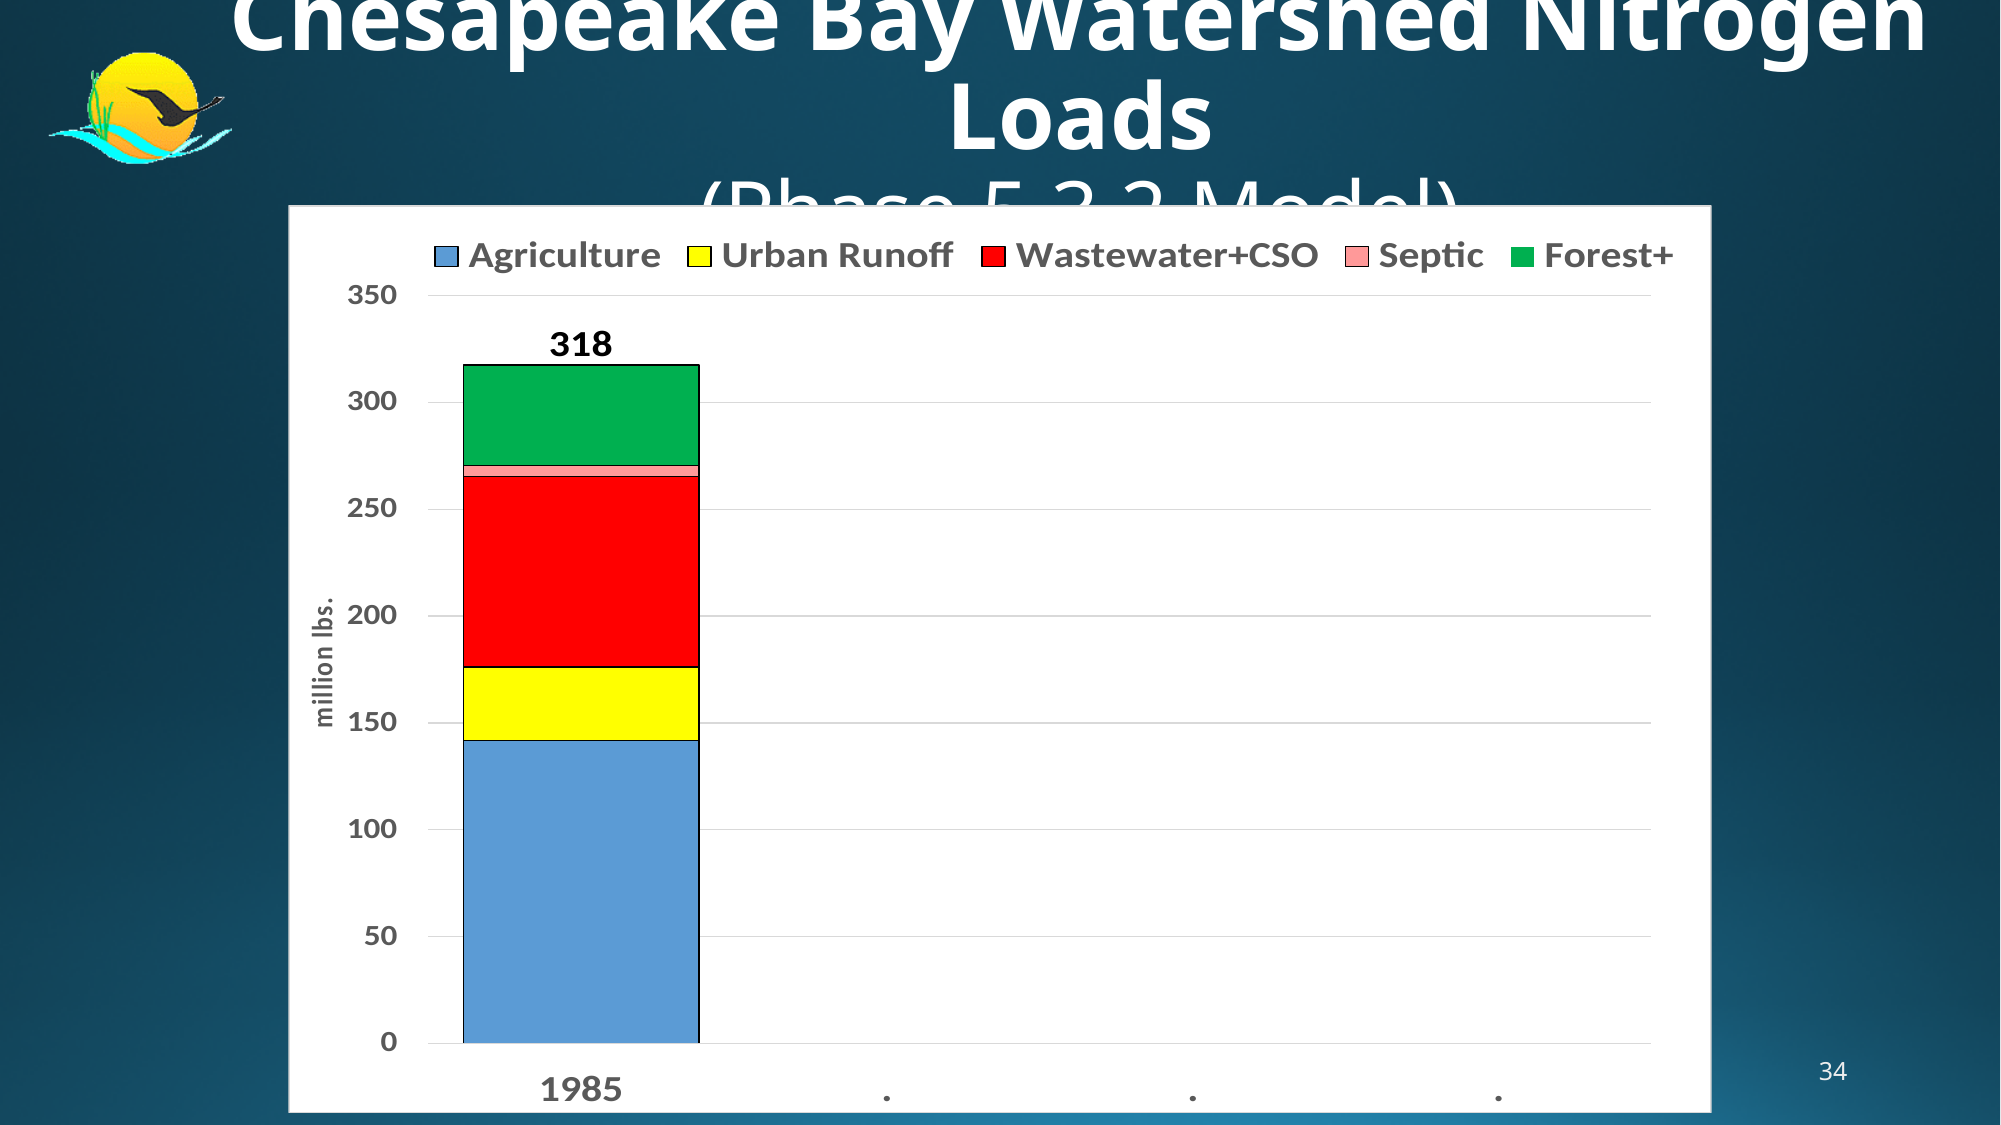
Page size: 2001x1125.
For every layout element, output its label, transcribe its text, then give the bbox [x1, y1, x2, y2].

slide_number 34 [1712, 1042, 1863, 1103]
title Chesapeake Bay Watershed Nitrogen Loads (Phase 5.3.2 Model) [160, 53, 2000, 178]
picture [0, 0, 2001, 1125]
